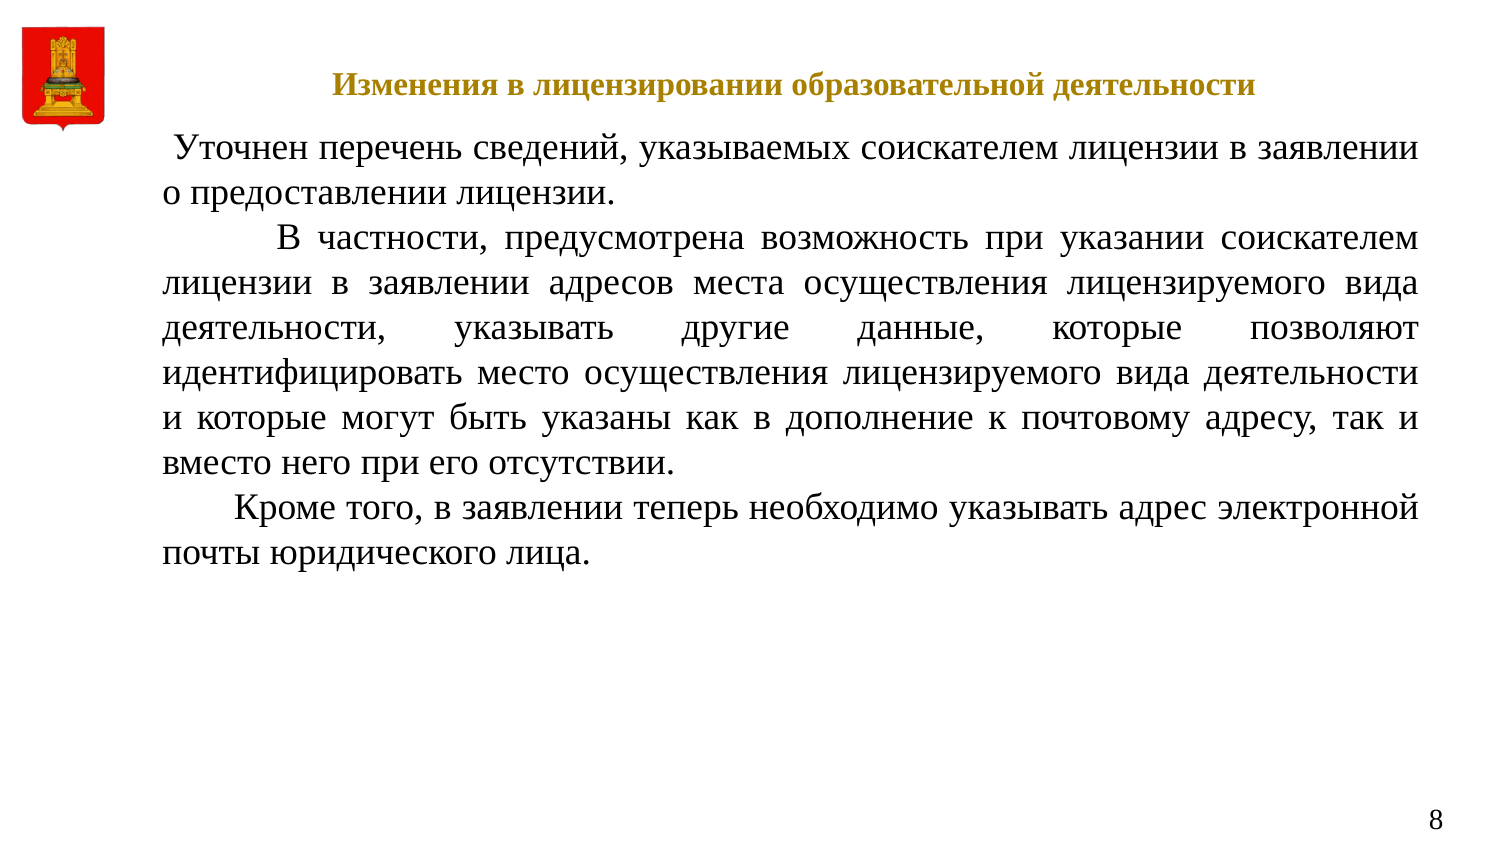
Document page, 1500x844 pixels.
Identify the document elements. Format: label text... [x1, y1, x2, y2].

slide_number 8 [1411, 799, 1459, 837]
title Изменения в лицензировании образовательной деятельности [147, 30, 1442, 134]
text_box Уточнен перечень сведений, указываемых соискателем лицензии в заявлении о предоставлении лицензии. В частности, предусмотрена возможность при указании соискателем лицензии в заявлении адресов места осуществления лицензируемого вида деятельности, указывать другие данные, которые позволяют идентифицировать место осуществления лицензируемого вида деятельности и которые могут быть указаны как в дополнение к почтовому адресу, так и вместо него при его отсутствии. Кроме того, в заявлении теперь необходимо указывать адрес электронной почты юридического лица. [147, 114, 1435, 670]
picture [20, 21, 110, 138]
